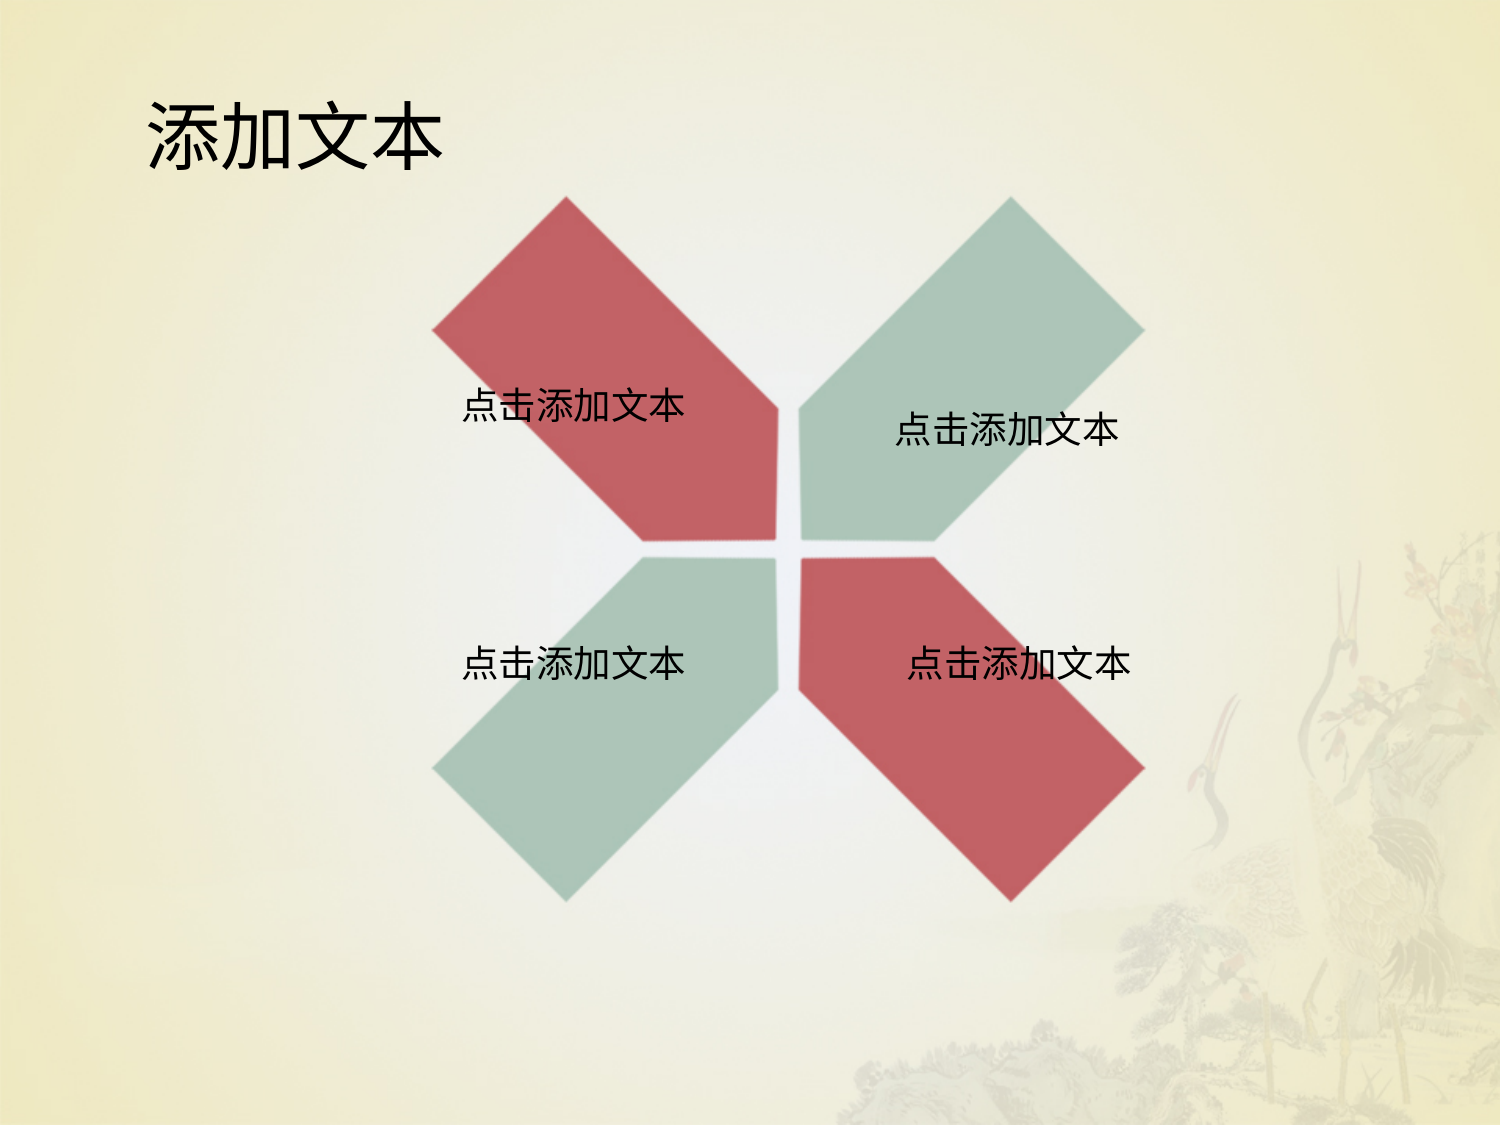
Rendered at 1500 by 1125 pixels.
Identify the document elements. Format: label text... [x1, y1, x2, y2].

text_box 点击添加文本 [446, 374, 702, 435]
text_box 点击添加文本 [891, 632, 1147, 693]
text_box 添加文本 [130, 81, 461, 187]
text_box 点击添加文本 [880, 398, 1135, 459]
picture [0, 0, 1500, 1125]
text_box 点击添加文本 [446, 632, 702, 693]
